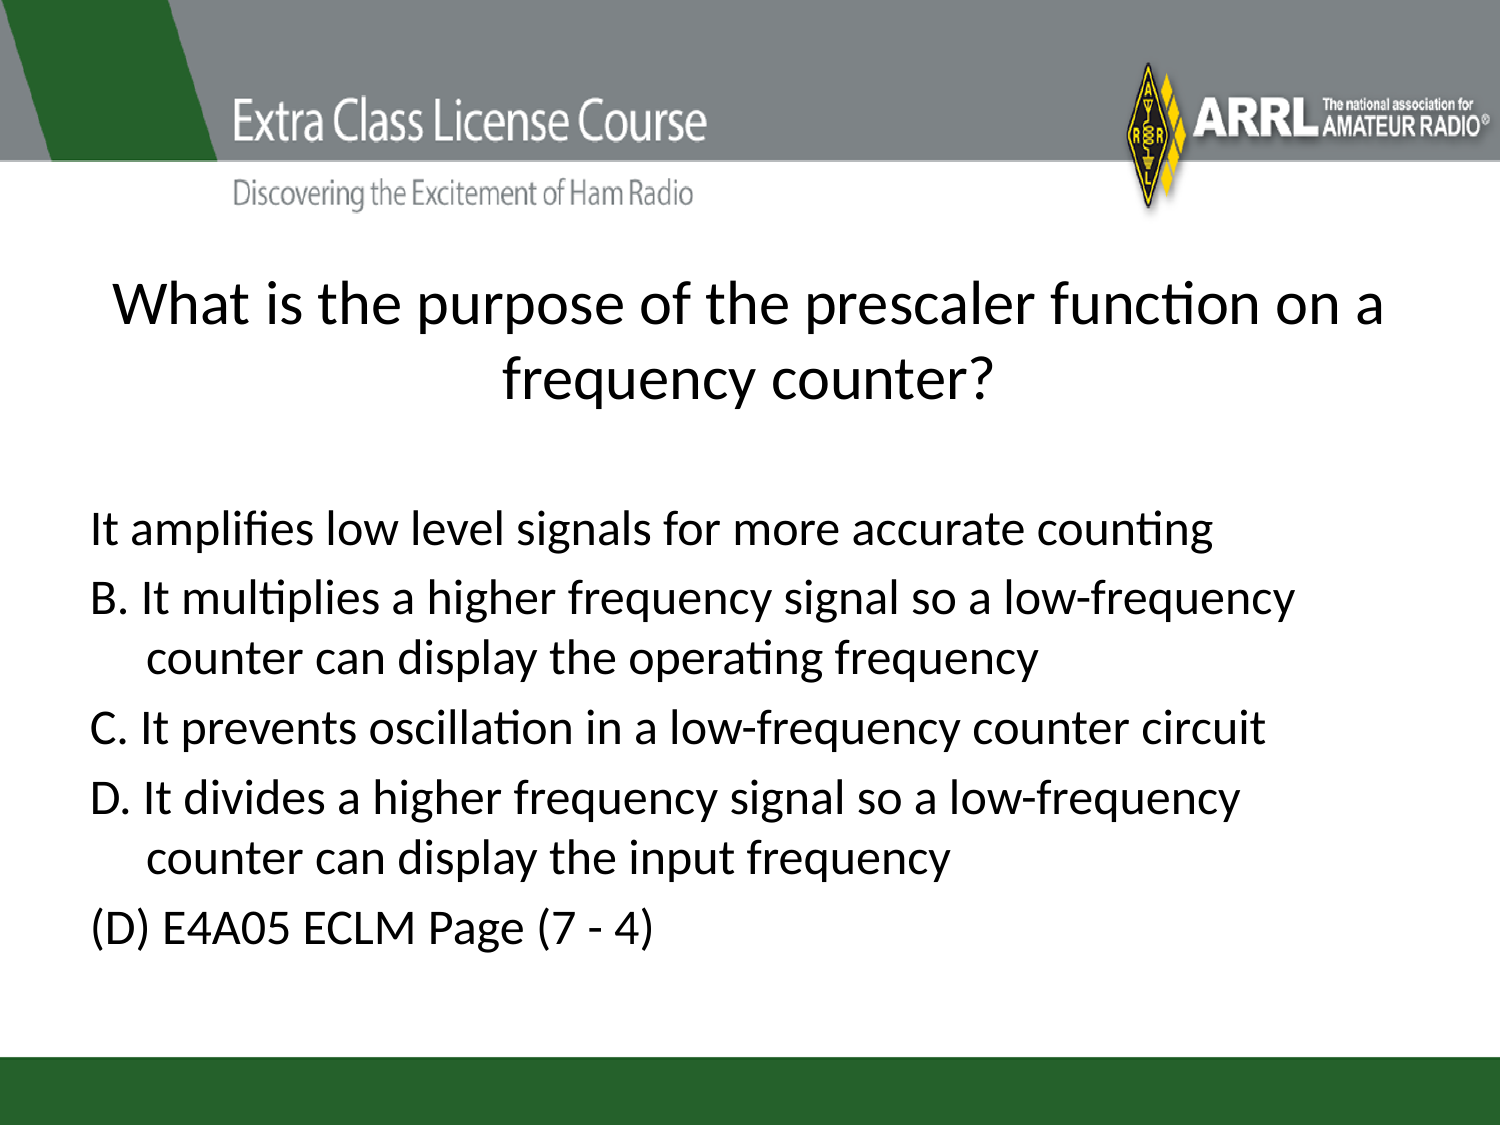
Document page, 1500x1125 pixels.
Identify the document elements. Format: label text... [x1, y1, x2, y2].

list It amplifies low level signals for more accurate counting B. It multiplies a higher frequency signal so a low-frequency counter can display the operating frequency C. It prevents oscillation in a low-frequency counter circuit D. It divides a higher frequency signal so a low-frequency counter can display the input frequency (D) E4A05 ECLM Page (7 - 4) [75, 487, 1425, 1005]
title What is the purpose of the prescaler function on a frequency counter? [75, 254, 1425, 435]
picture [0, 0, 1500, 1125]
